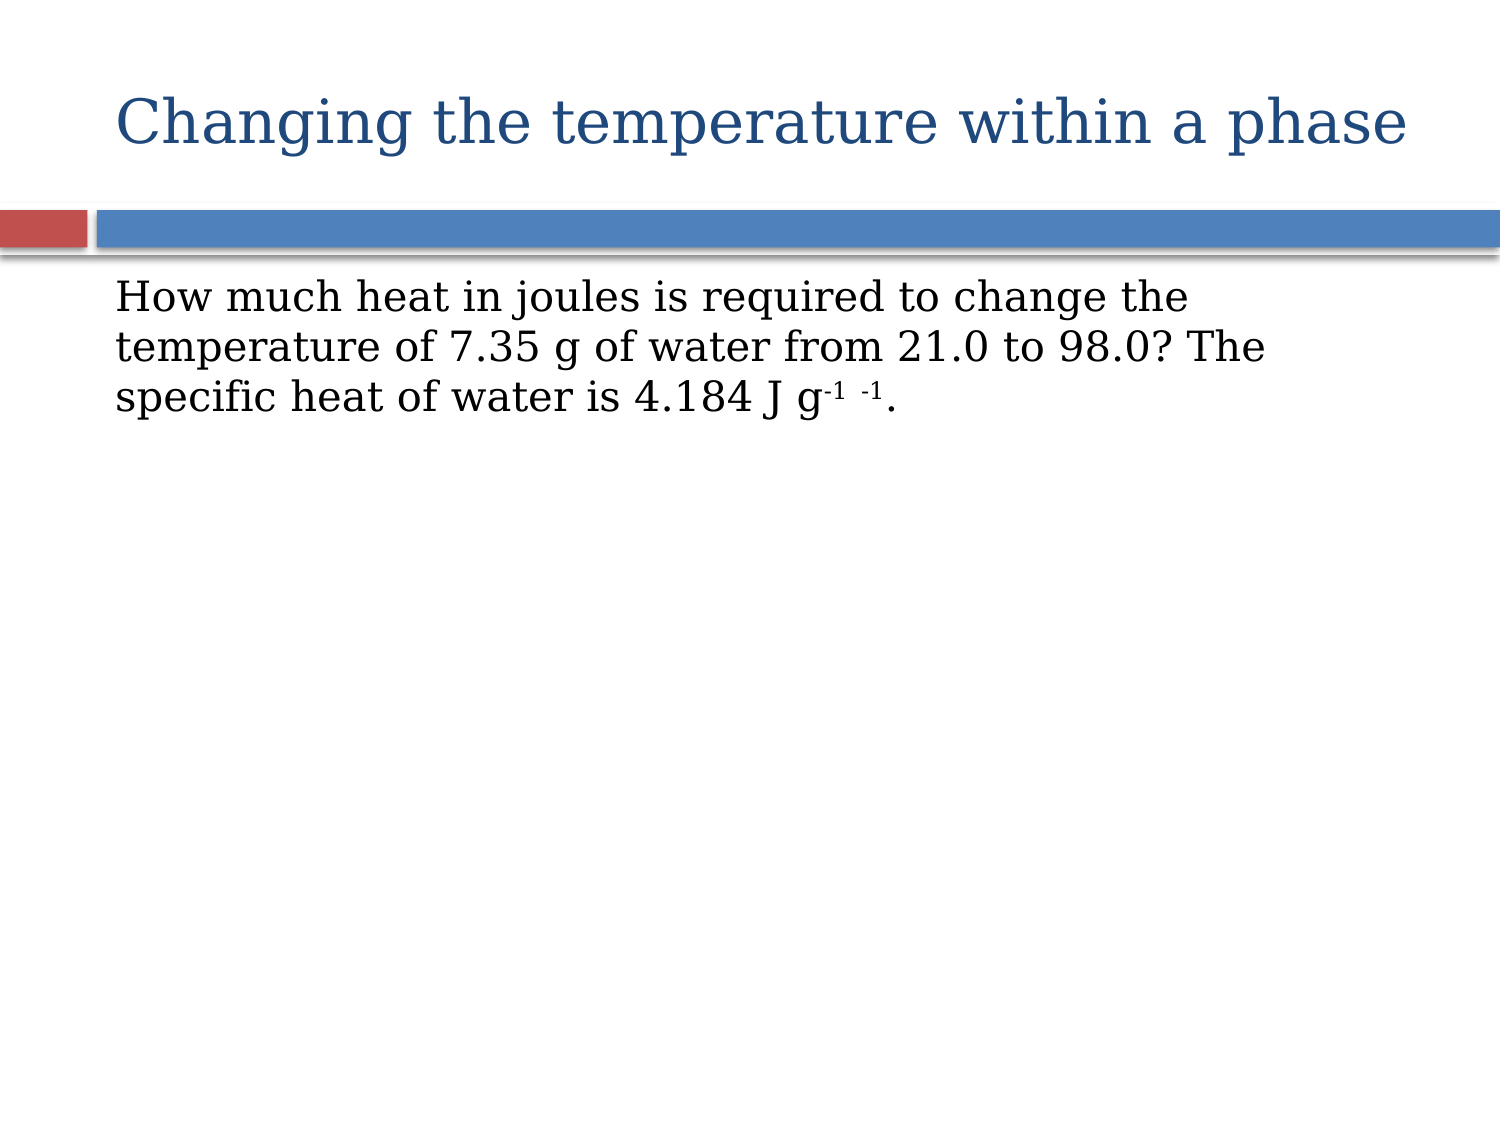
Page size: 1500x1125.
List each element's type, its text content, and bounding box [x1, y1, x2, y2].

title Changing the temperature within a phase [100, 37, 1438, 200]
